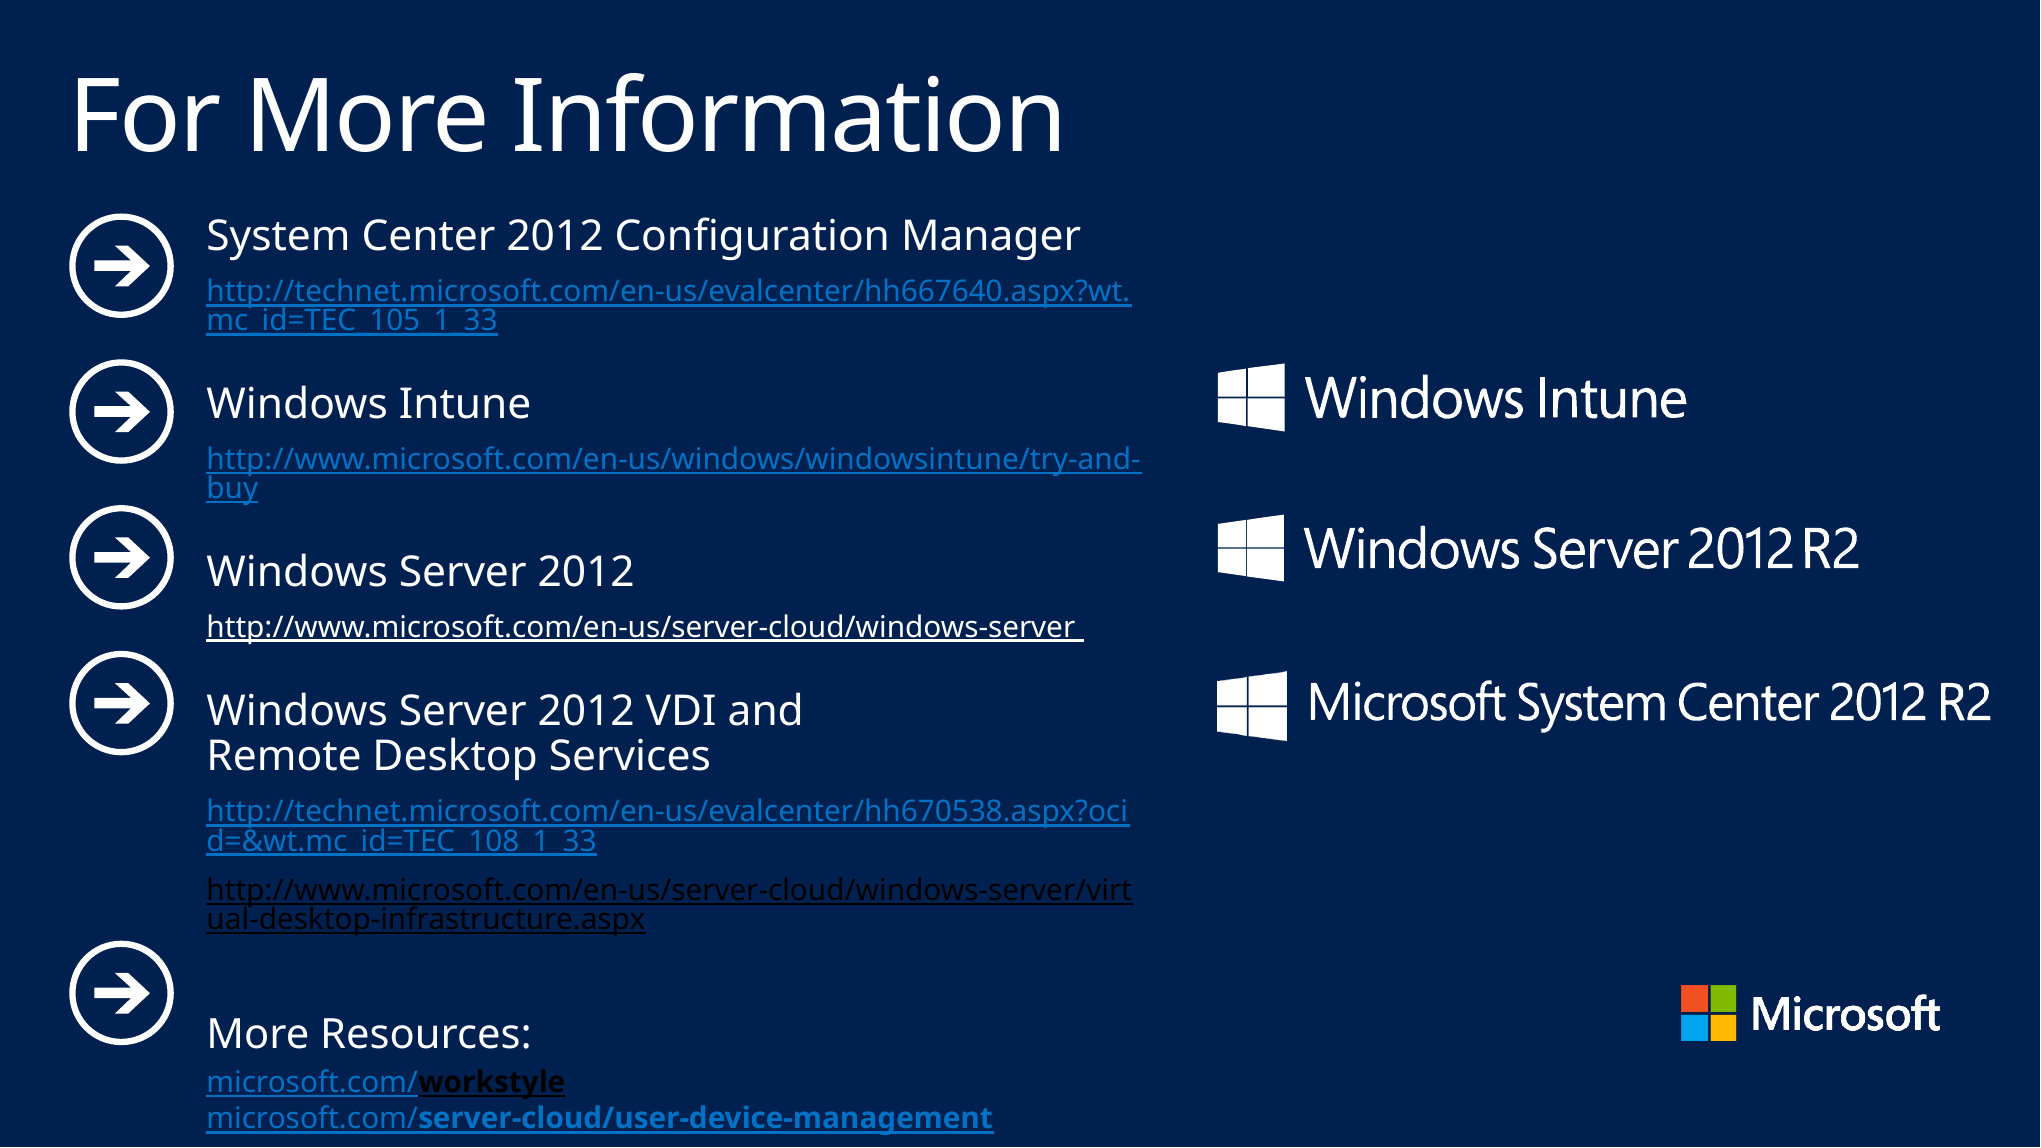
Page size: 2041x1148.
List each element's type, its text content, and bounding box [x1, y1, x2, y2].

title For More Information [45, 48, 1996, 200]
text_box [69, 940, 174, 1046]
text_box [69, 359, 174, 464]
picture [1681, 985, 1940, 1042]
text_box [69, 213, 174, 318]
text_box [69, 650, 174, 756]
list System Center 2012 Configuration Manager http://technet.microsoft.com/en-us/evalcenter/hh667640.aspx?wt.mc_id=TEC_105_1_33 Windows Intune http://www.microsoft.com/en-us/windows/windowsintune/try-and-buy Windows Server 2012 http://www.microsoft.com/en-us/server-cloud/windows-server Windows Server 2012 VDI and Remote Desktop Services http://technet.microsoft.com/en-us/evalcenter/hh670538.aspx?ocid=&wt.mc_id=TEC_108_1_33 http://www.microsoft.com/en-us/server-cloud/windows-server/virtual-desktop-infrastructure.aspx More Resources: microsoft.com/workstyle microsoft.com/server-cloud/user-device-management [182, 200, 1171, 1148]
text_box [69, 505, 174, 610]
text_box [1217, 363, 1991, 742]
